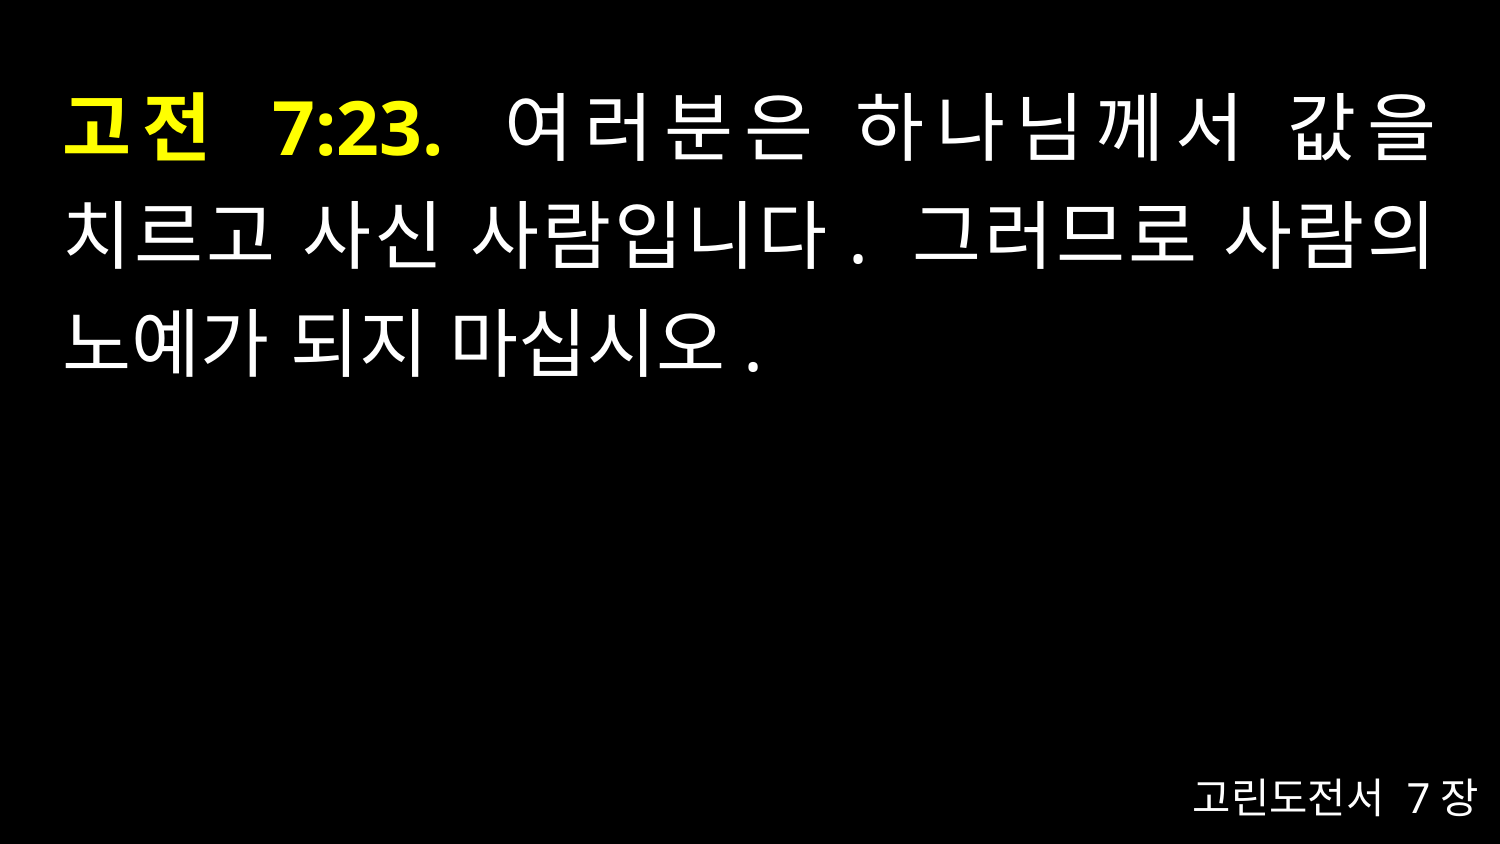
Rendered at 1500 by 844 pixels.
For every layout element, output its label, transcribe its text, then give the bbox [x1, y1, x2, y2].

title 고전 7:23. 여러분은 하나님께서 값을 치르고 사신 사람입니다. 그러므로 사람의 노예가 되지 마십시오. [0, 0, 1500, 844]
subtitle 고린도전서 7장 [916, 770, 1500, 844]
